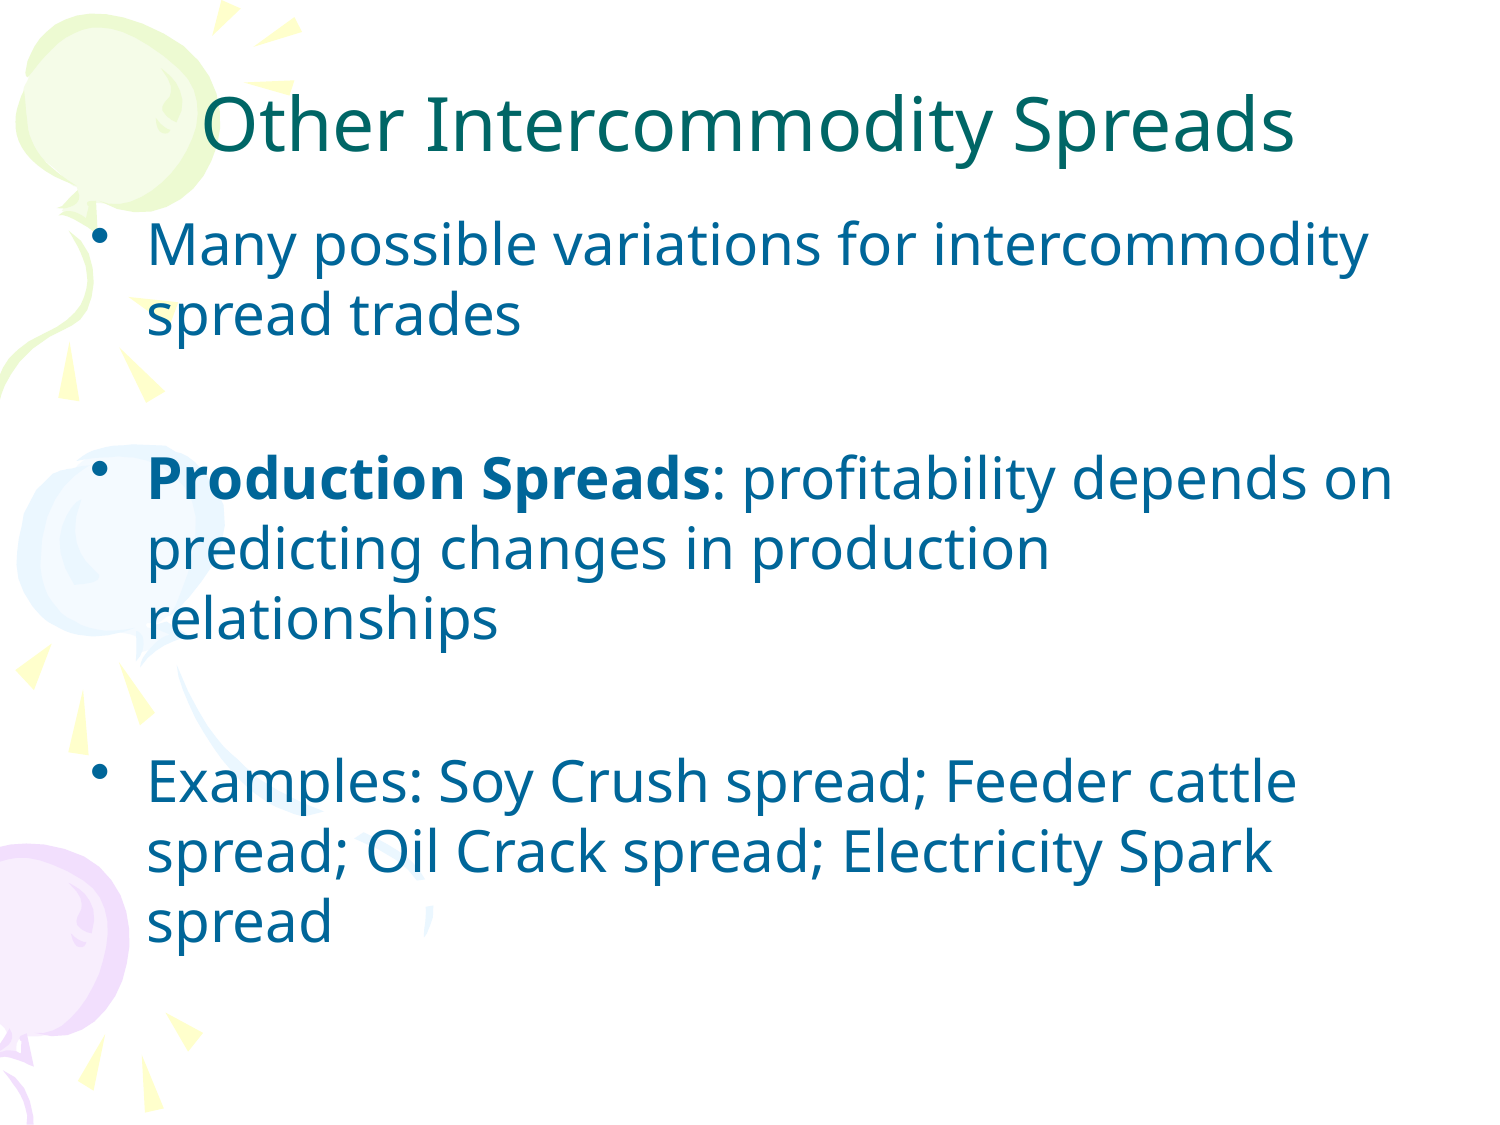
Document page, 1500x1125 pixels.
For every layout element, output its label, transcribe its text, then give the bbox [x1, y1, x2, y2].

list Many possible variations for intercommodity spread trades Production Spreads: profitability depends on predicting changes in production relationships Examples: Soy Crush spread; Feeder cattle spread; Oil Crack spread; Electricity Spark spread [75, 200, 1425, 994]
title Other Intercommodity Spreads [72, 0, 1425, 175]
